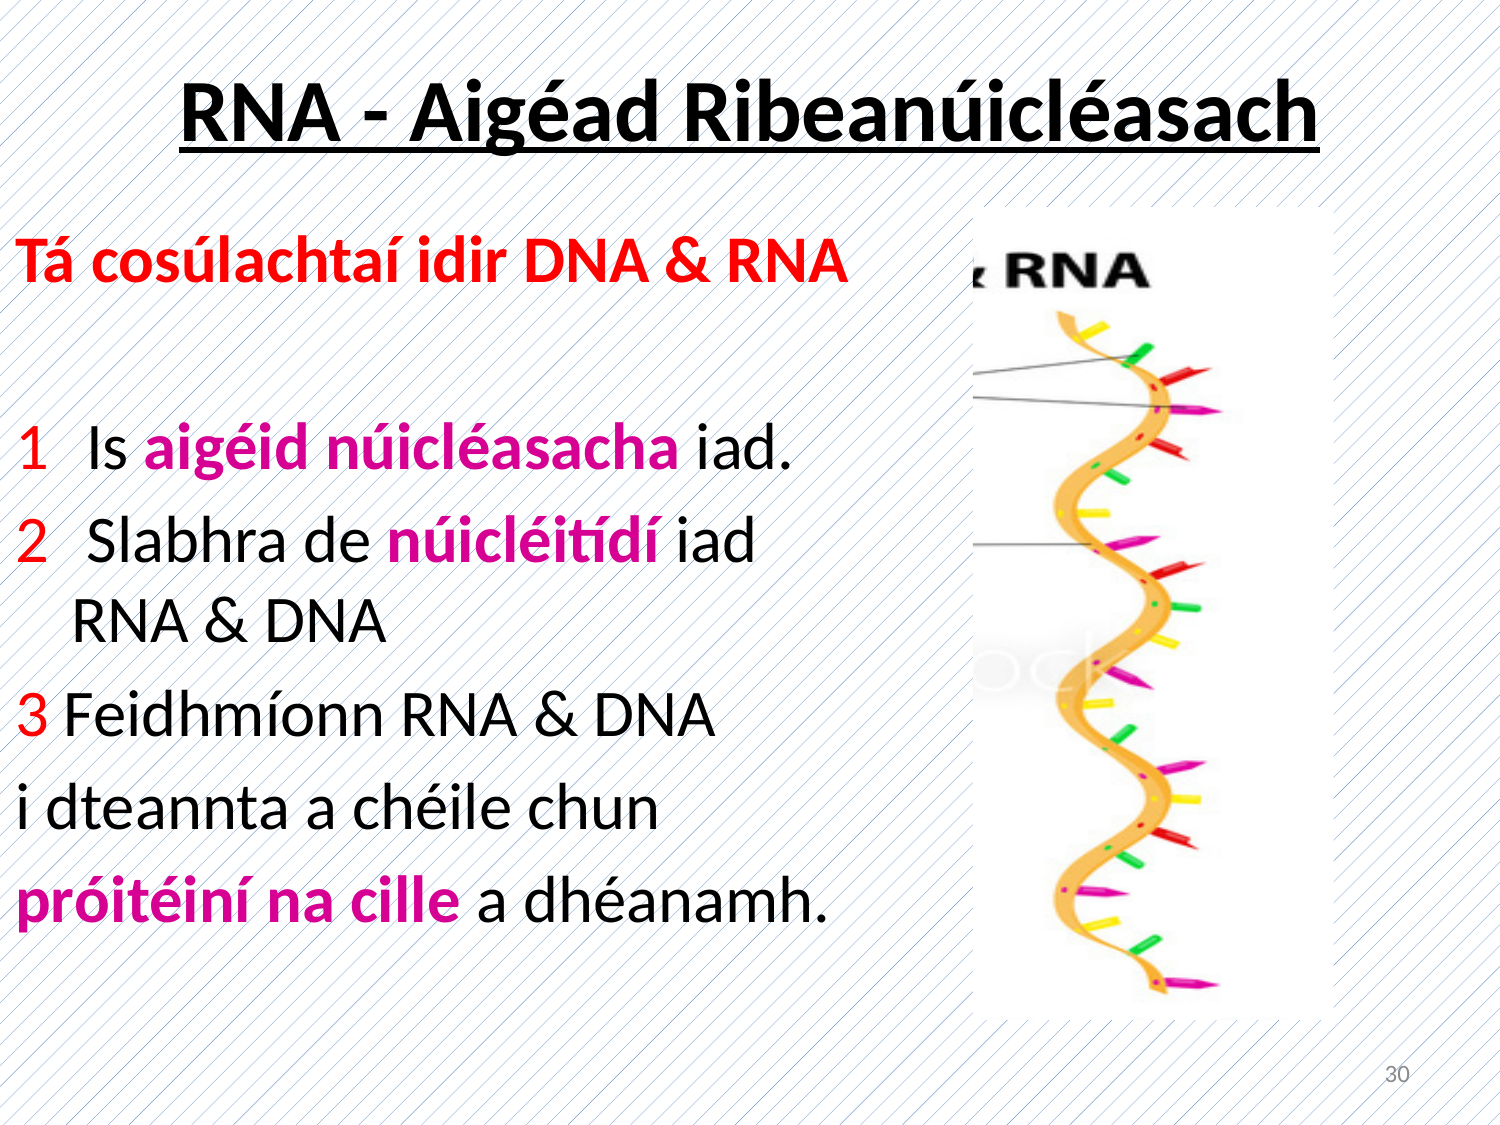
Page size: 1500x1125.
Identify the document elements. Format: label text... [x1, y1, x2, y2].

title RNA - Aigéad Ribeanúicléasach [75, 45, 1425, 233]
picture [972, 207, 1334, 1020]
slide_number 30 [1074, 1042, 1425, 1103]
list Tá cosúlachtaí idir DNA & RNA Is aigéid núicléasacha iad. Slabhra de núicléitídí iad RNA & DNA 3 Feidhmíonn RNA & DNA i dteannta a chéile chun próitéiní na cille a dhéanamh. [0, 208, 880, 1083]
